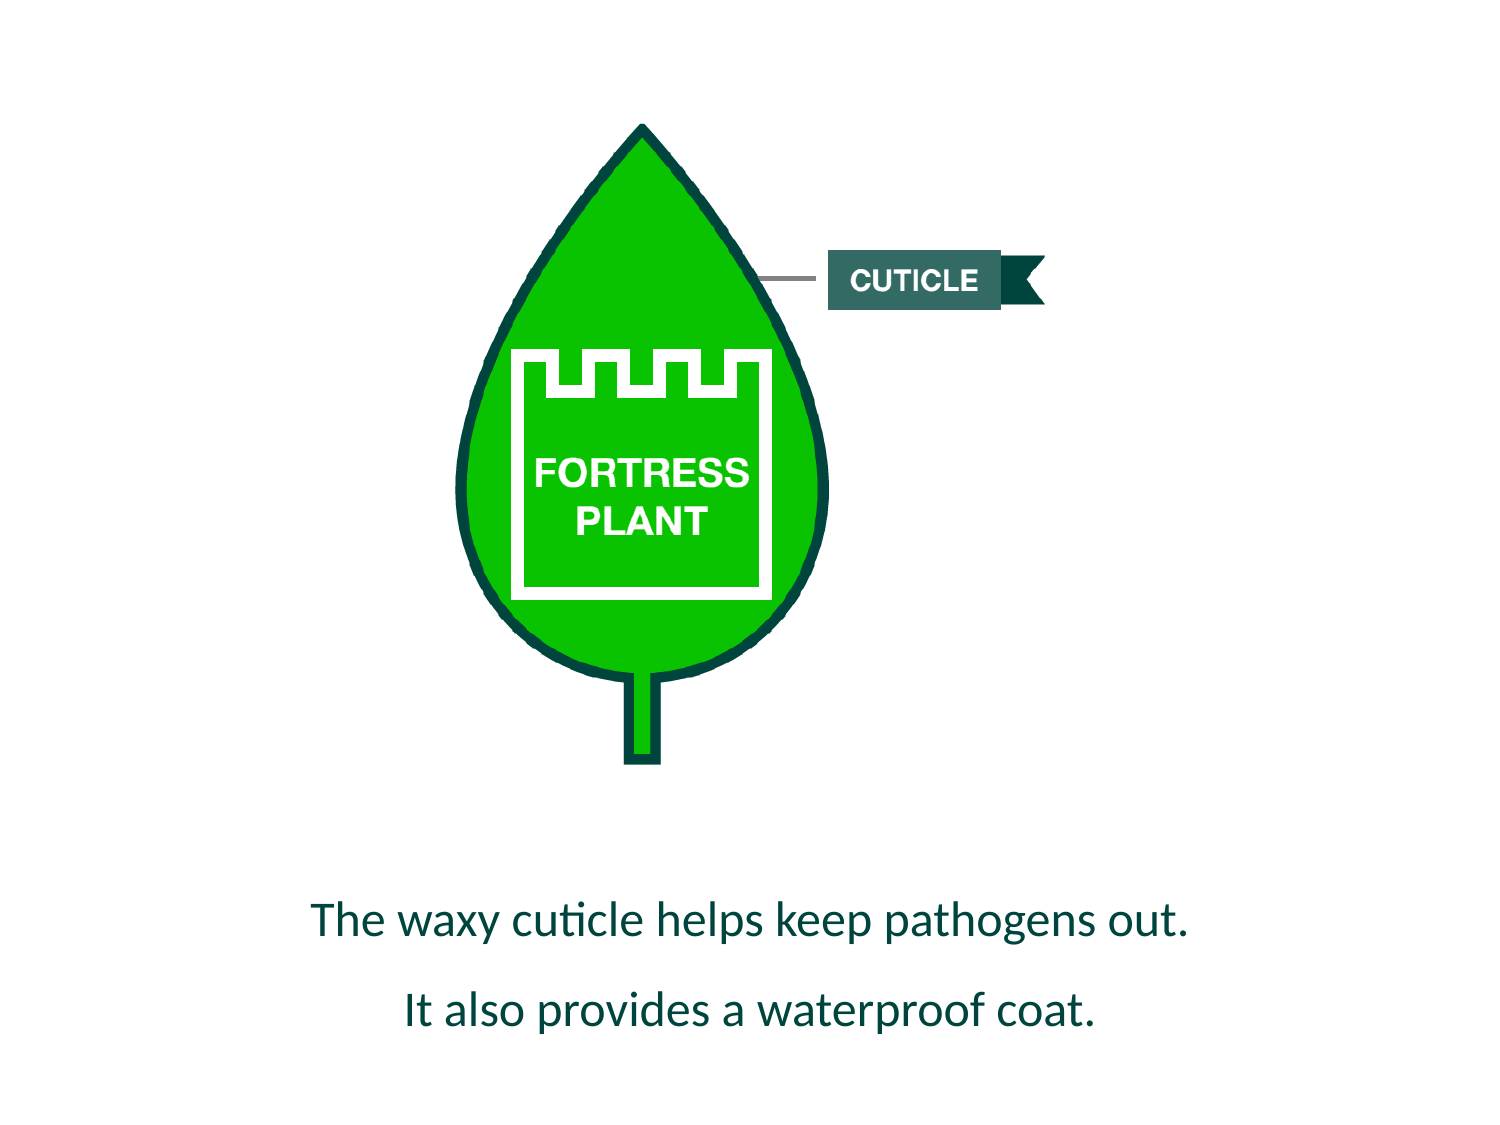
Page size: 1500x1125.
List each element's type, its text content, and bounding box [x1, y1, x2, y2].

picture [454, 123, 1045, 765]
text_box The waxy cuticle helps keep pathogens out. It also provides a waterproof coat. [47, 848, 1452, 1044]
